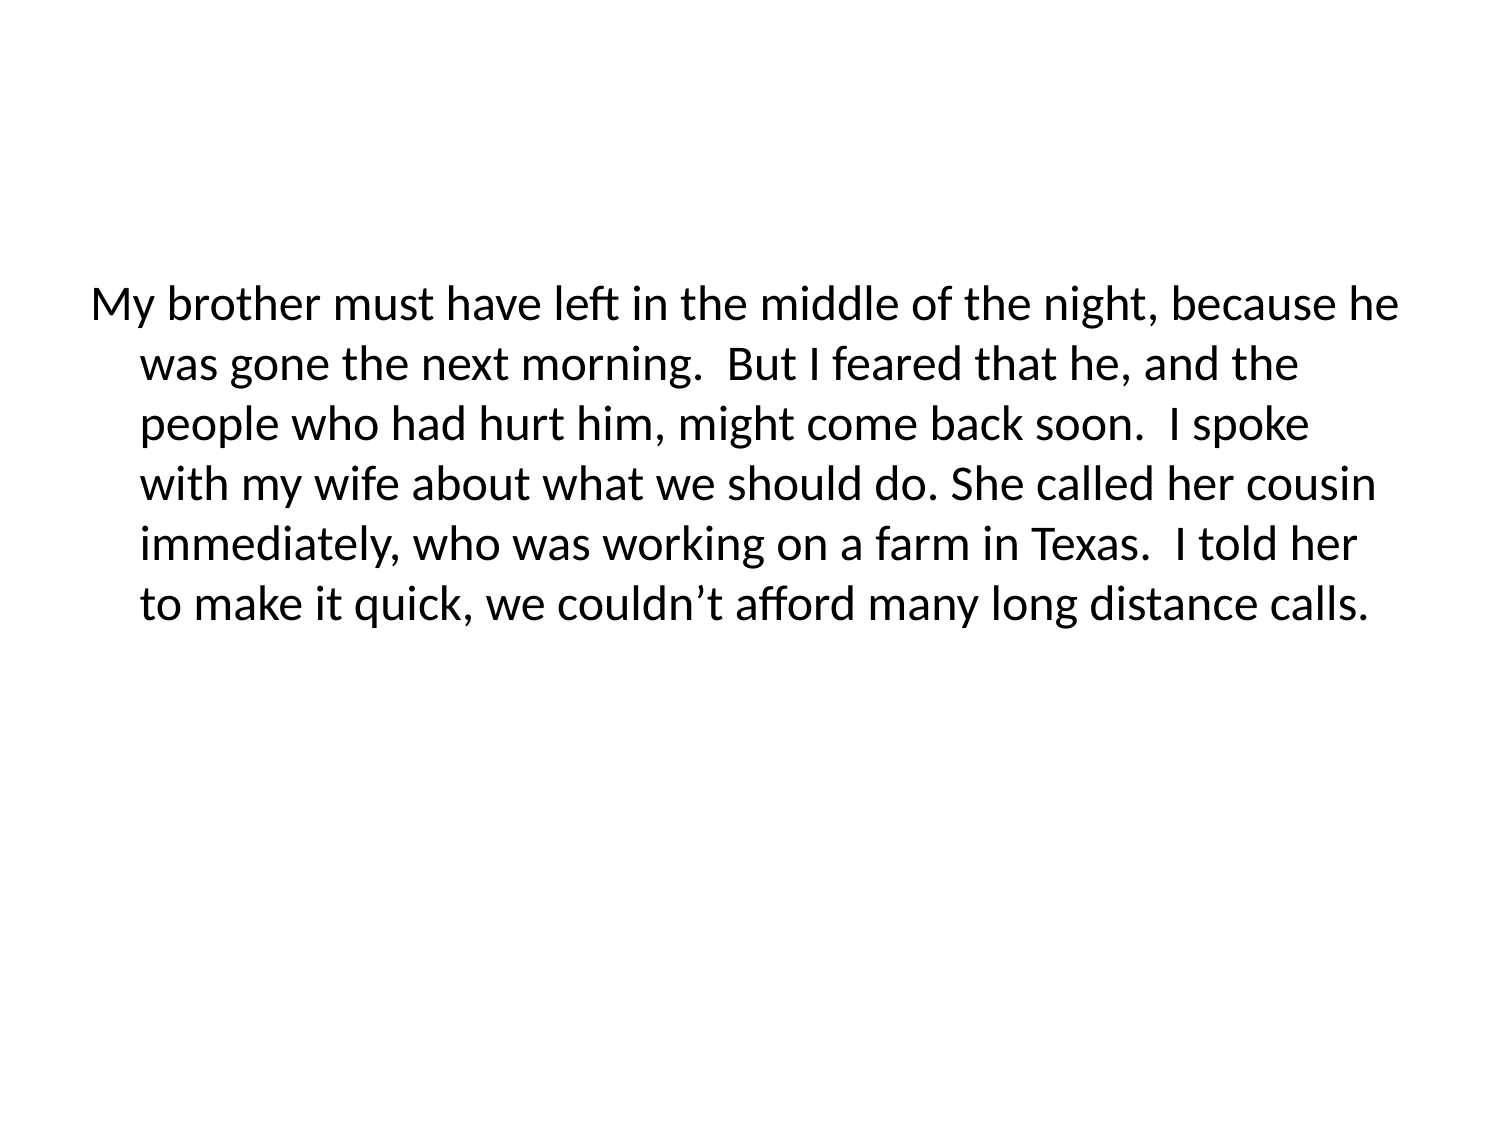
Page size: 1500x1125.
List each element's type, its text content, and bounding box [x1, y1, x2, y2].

list My brother must have left in the middle of the night, because he was gone the next morning. But I feared that he, and the people who had hurt him, might come back soon. I spoke with my wife about what we should do. She called her cousin immediately, who was working on a farm in Texas. I told her to make it quick, we couldn’t afford many long distance calls. [75, 262, 1425, 693]
